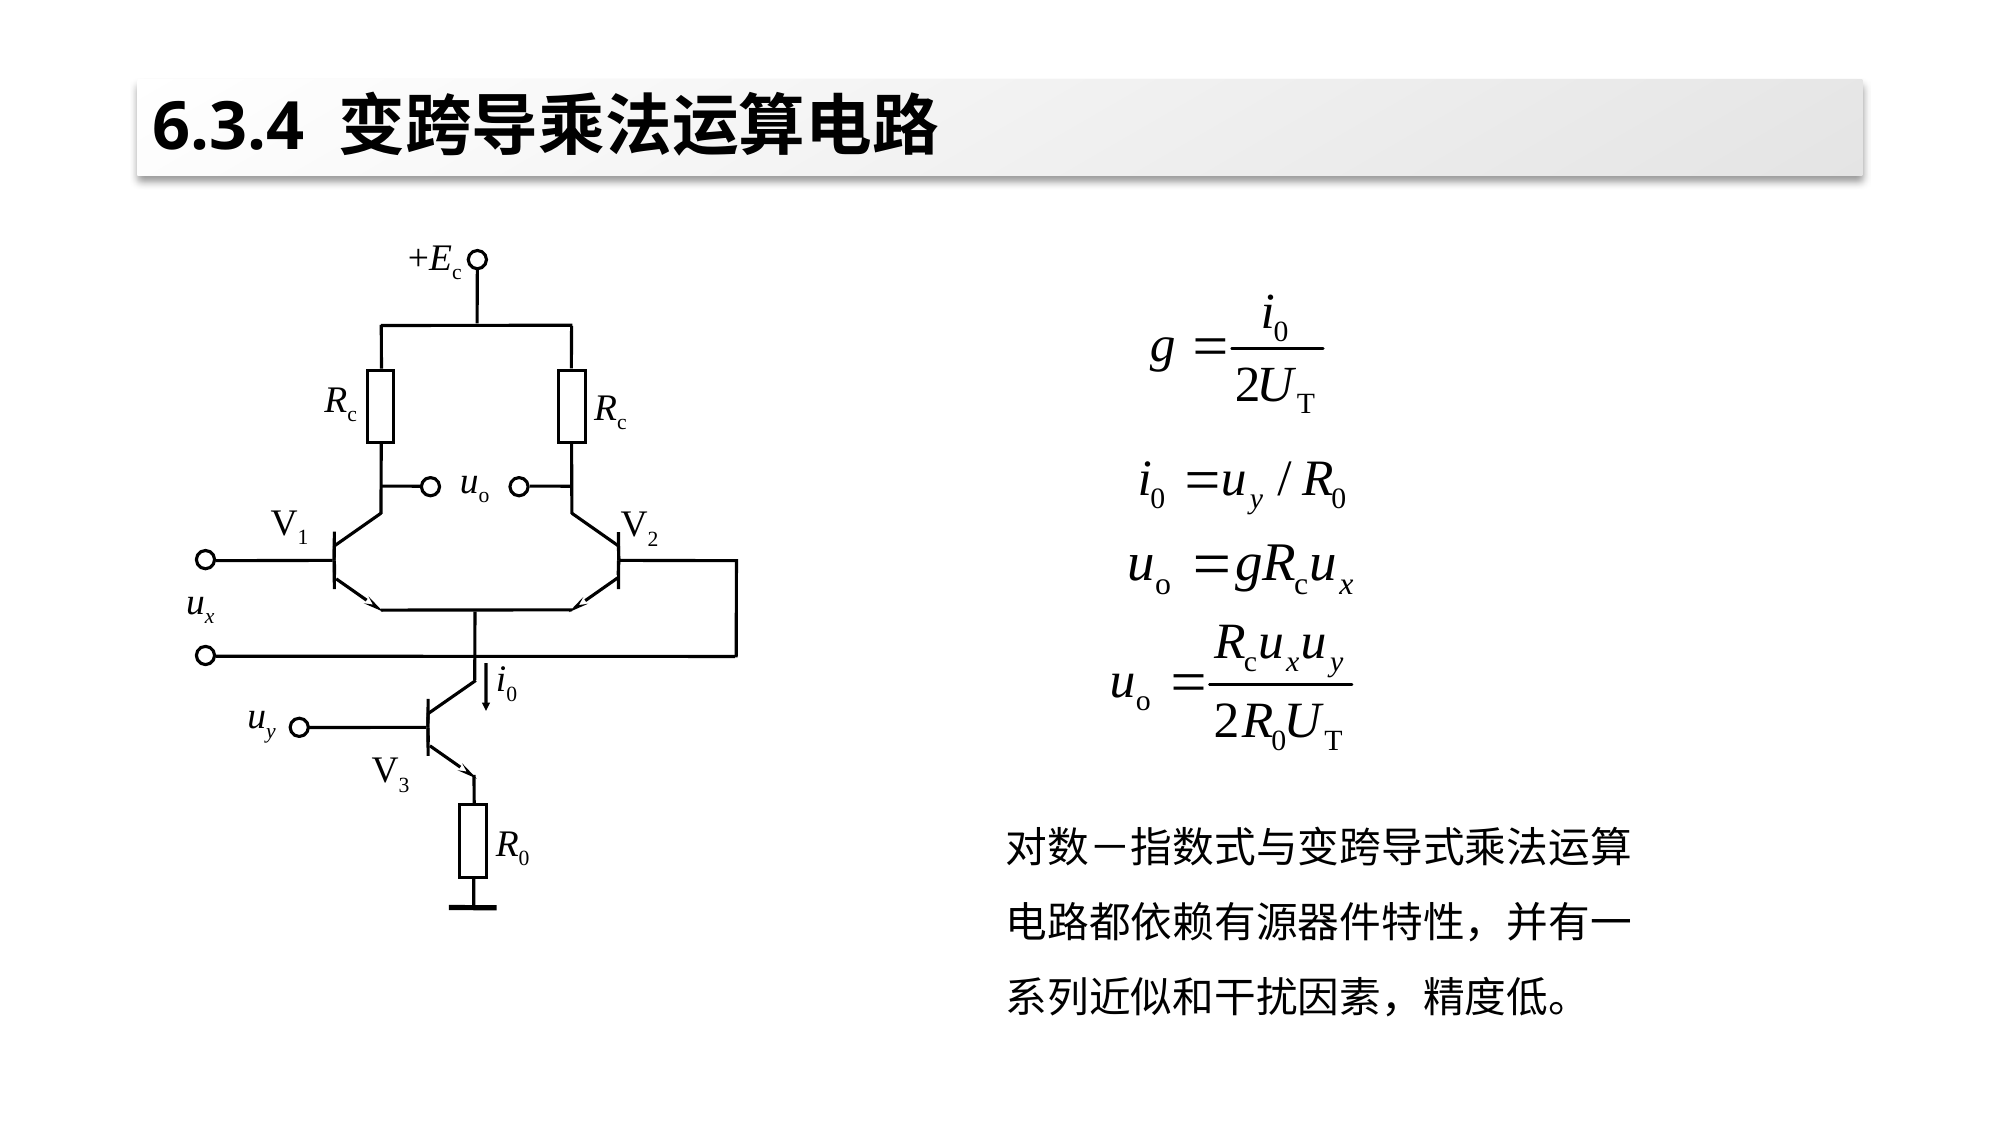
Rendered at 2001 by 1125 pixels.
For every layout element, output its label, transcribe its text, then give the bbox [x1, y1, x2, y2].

title 6.3.4 变跨导乘法运算电路 [137, 79, 1863, 176]
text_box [171, 225, 756, 910]
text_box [1139, 280, 1333, 425]
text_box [1131, 444, 1355, 525]
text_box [1120, 526, 1364, 608]
text_box 对数－指数式与变跨导式乘法运算 电路都依赖有源器件特性，并有一 系列近似和干扰因素，精度低。 [990, 788, 1674, 1023]
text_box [1103, 608, 1362, 761]
